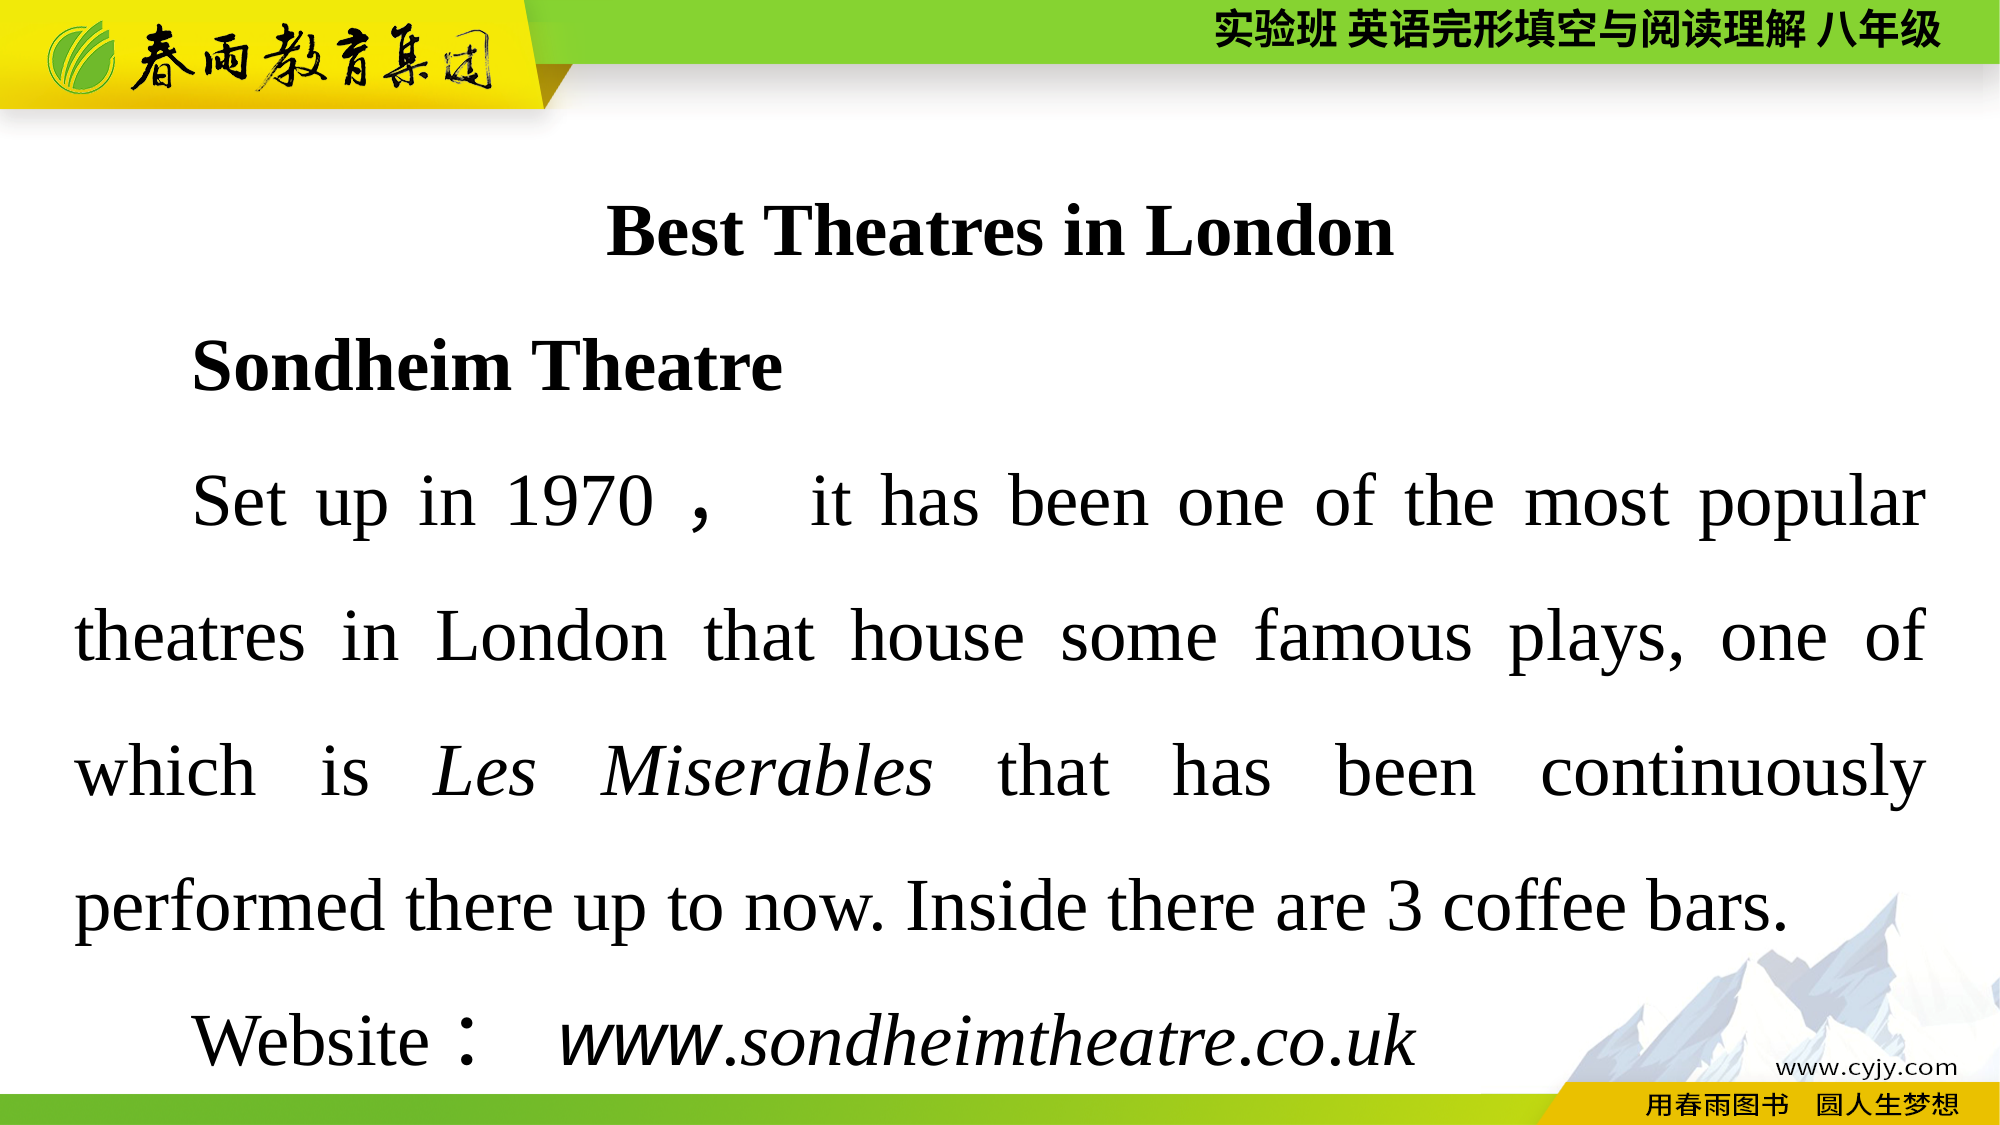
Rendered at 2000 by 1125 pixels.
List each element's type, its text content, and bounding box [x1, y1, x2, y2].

picture [0, 0, 2000, 1125]
list Best Theatres in London Sondheim Theatre Set up in 1970， it has been one of the most popular theatres in London that house some famous plays, one of which is Les Miserables that has been continuously performed there up to now. Inside there are 3 coffee bars. Website： www.sondheimtheatre.co.uk [59, 127, 1944, 1097]
